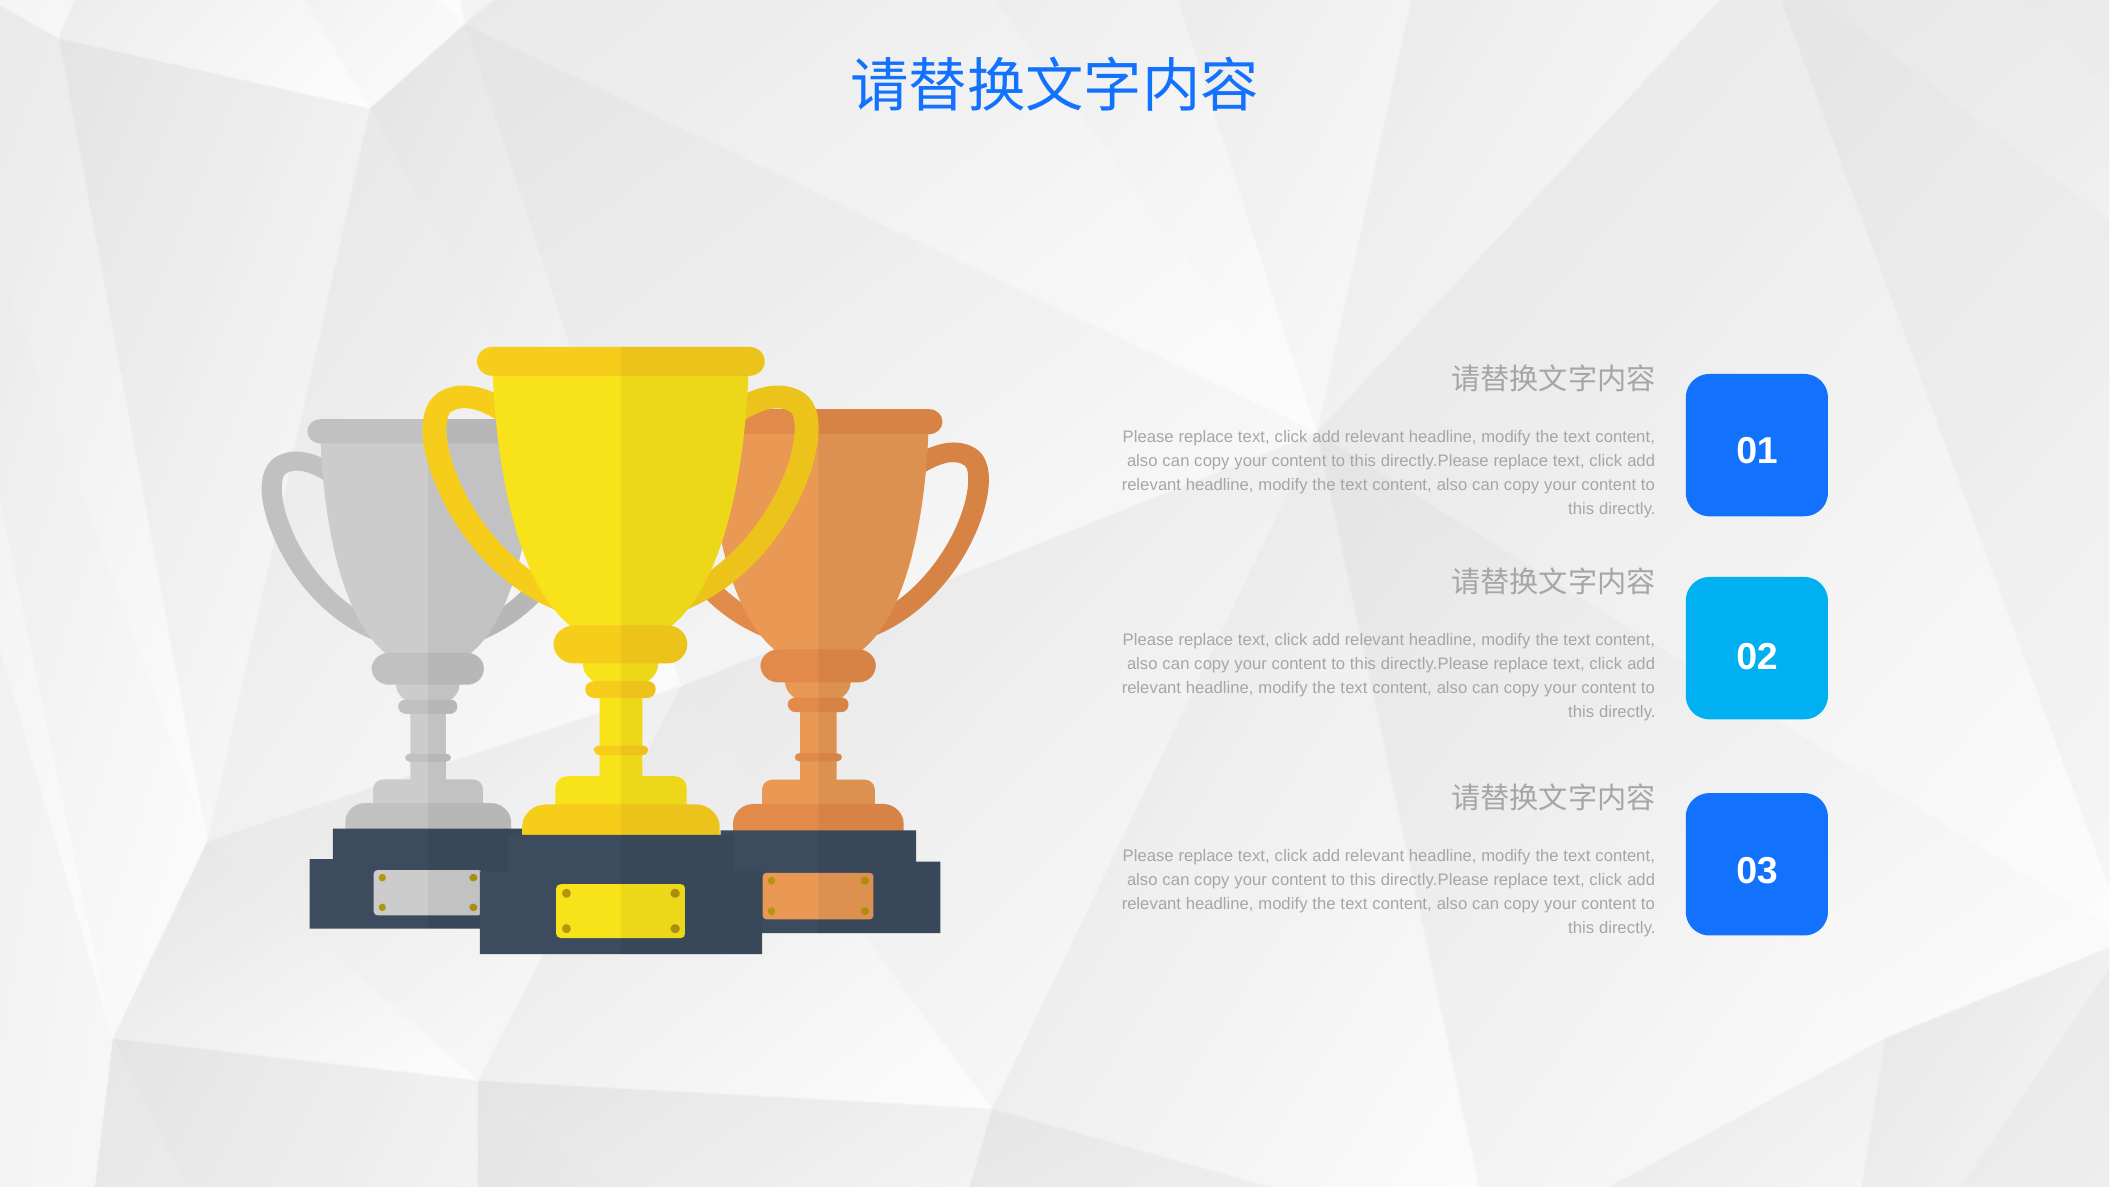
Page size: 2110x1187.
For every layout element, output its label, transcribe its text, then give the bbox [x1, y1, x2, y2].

text_box 请替换文字内容 [795, 26, 1314, 125]
text_box Please replace text, click add relevant headline, modify the text content, also can copy your content to this directly.Please replace text, click add relevant headline, modify the text content, also can copy your content to this directly. [1101, 841, 1656, 938]
text_box 请替换文字内容 [1437, 360, 1656, 396]
text_box 01 [1713, 399, 1800, 490]
text_box [1684, 372, 1830, 518]
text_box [821, 409, 991, 934]
picture [0, 0, 2110, 1187]
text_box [259, 419, 420, 929]
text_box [420, 346, 821, 955]
text_box 请替换文字内容 [1437, 779, 1656, 815]
text_box [1684, 792, 1830, 937]
text_box 02 [1713, 604, 1800, 695]
text_box [1684, 575, 1830, 721]
text_box 03 [1713, 819, 1800, 910]
text_box Please replace text, click add relevant headline, modify the text content, also can copy your content to this directly.Please replace text, click add relevant headline, modify the text content, also can copy your content to this directly. [1101, 625, 1656, 721]
text_box 请替换文字内容 [1437, 563, 1656, 599]
text_box Please replace text, click add relevant headline, modify the text content, also can copy your content to this directly.Please replace text, click add relevant headline, modify the text content, also can copy your content to this directly. [1101, 422, 1656, 518]
